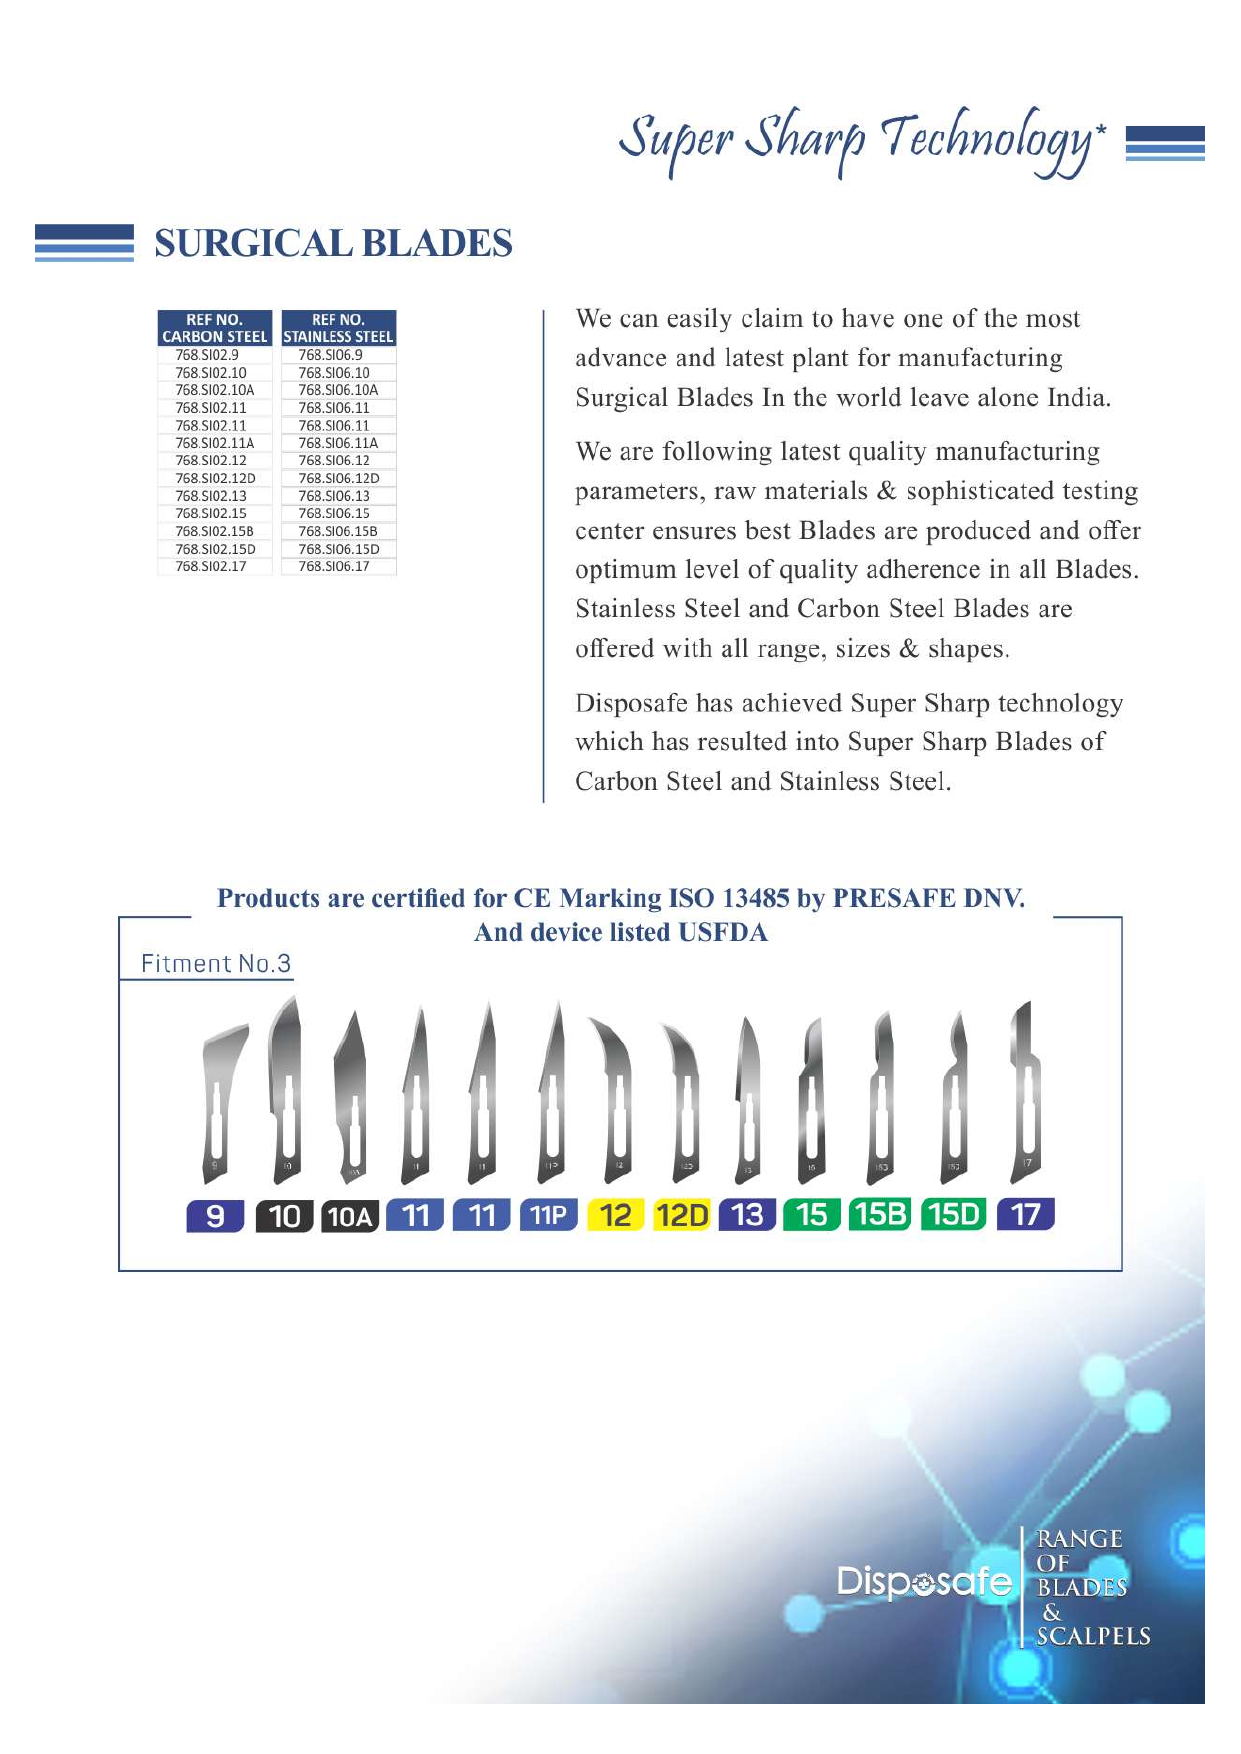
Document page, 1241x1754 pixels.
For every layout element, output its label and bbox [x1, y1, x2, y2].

list [35, 49, 1205, 1704]
